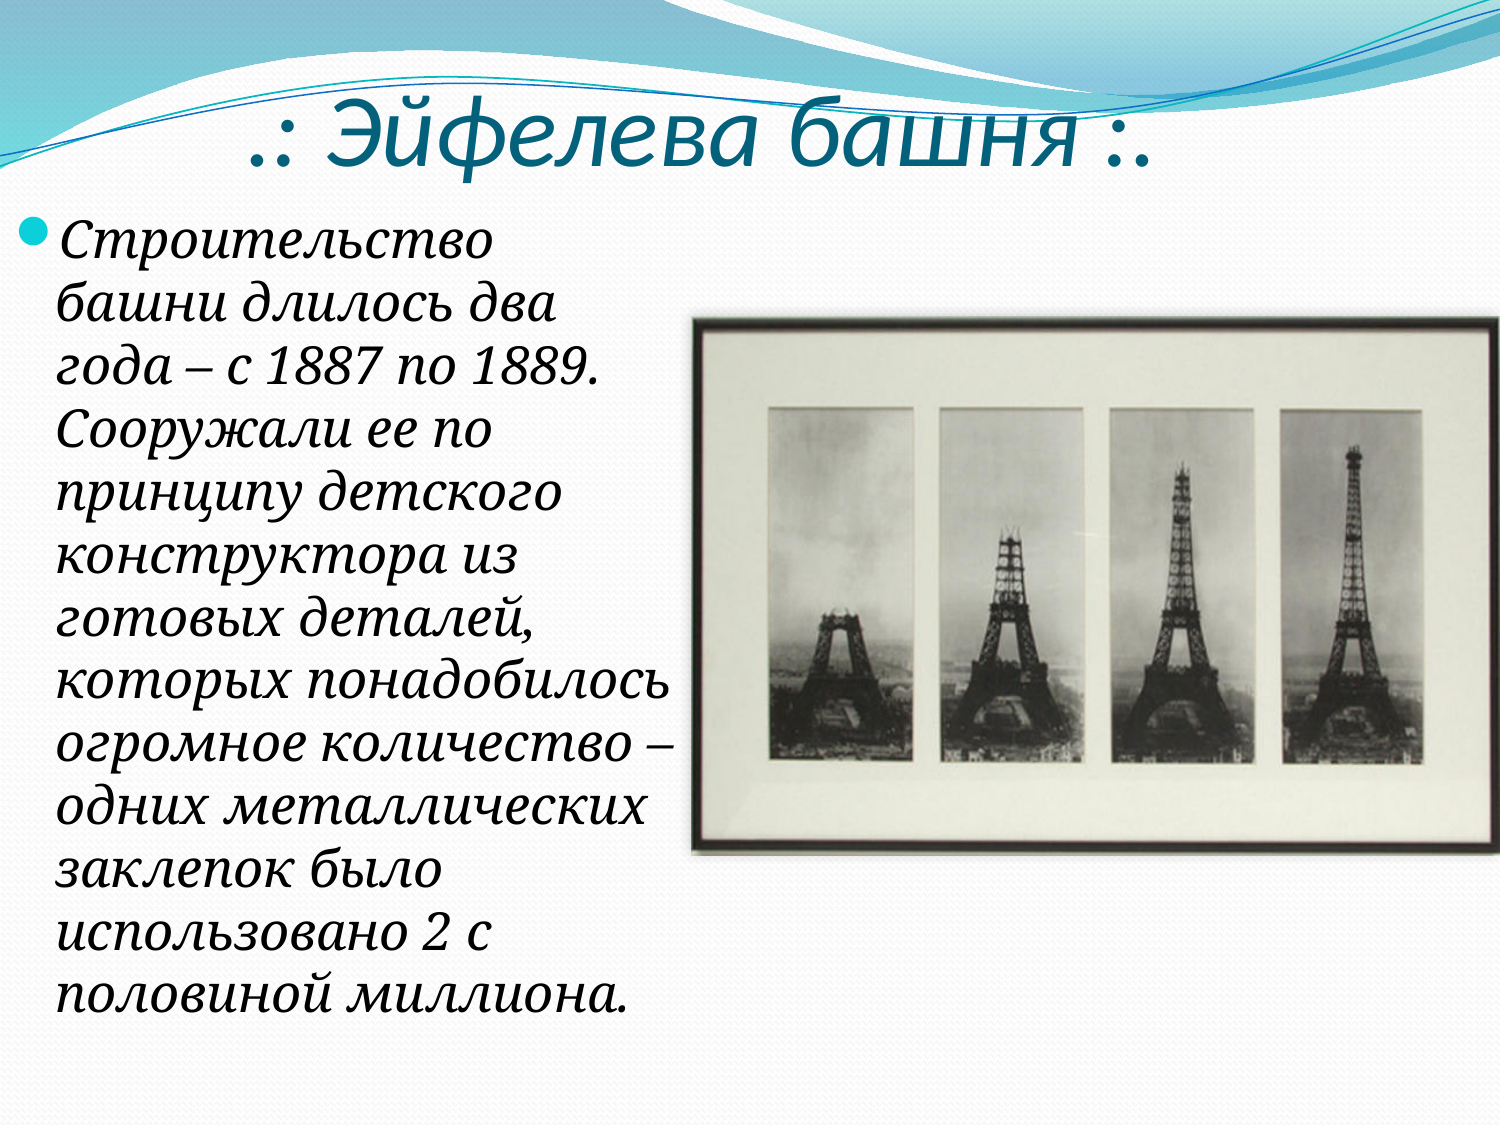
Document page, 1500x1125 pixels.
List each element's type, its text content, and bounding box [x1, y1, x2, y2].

title .: Эйфелева башня :. [82, 0, 1432, 188]
list Строительство башни длилось два года – с 1887 по 1889. Сооружали ее по принципу детского конструктора из готовых деталей, которых понадобилось огромное количество – одних металлических заклепок было использовано 2 с половиной миллиона. [0, 199, 692, 1125]
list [691, 316, 1500, 856]
